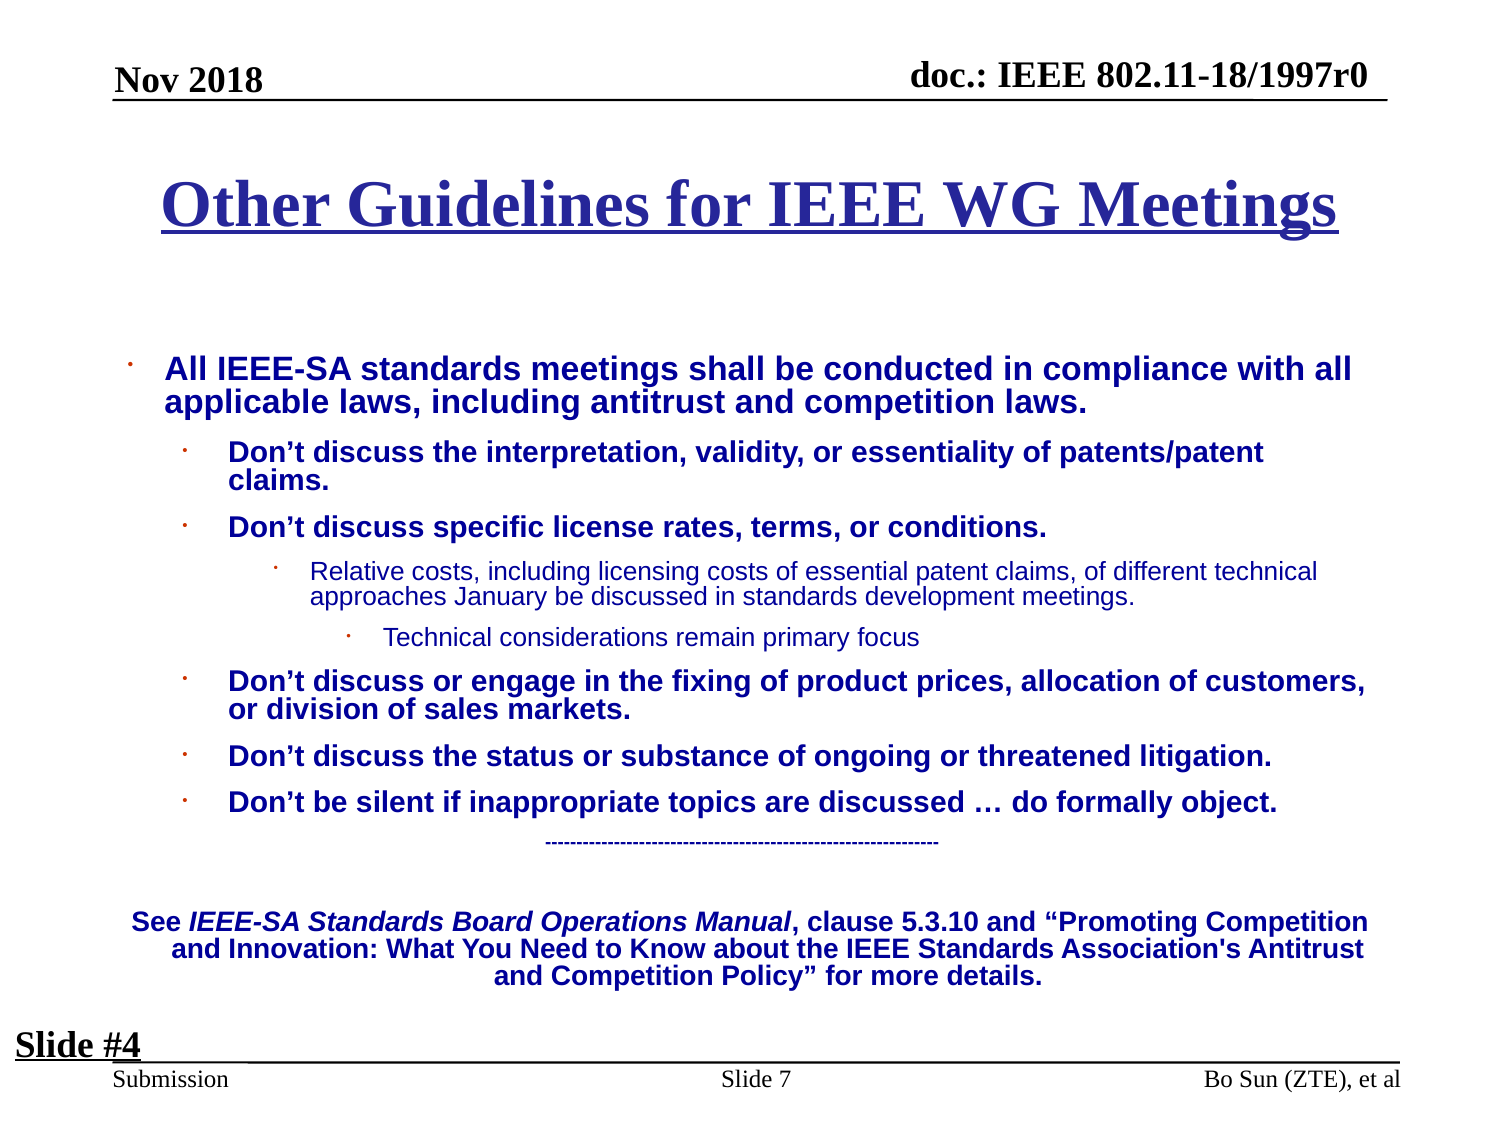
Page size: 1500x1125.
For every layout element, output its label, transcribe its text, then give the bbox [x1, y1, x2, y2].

list All IEEE-SA standards meetings shall be conducted in compliance with all applicable laws, including antitrust and competition laws. Don’t discuss the interpretation, validity, or essentiality of patents/patent claims. Don’t discuss specific license rates, terms, or conditions. Relative costs, including licensing costs of essential patent claims, of different technical approaches January be discussed in standards development meetings. Technical considerations remain primary focus Don’t discuss or engage in the fixing of product prices, allocation of customers, or division of sales markets. Don’t discuss the status or substance of ongoing or threatened litigation. Don’t be silent if inappropriate topics are discussed … do formally object. --------------------------------------------------------------- See IEEE-SA Standards Board Operations Manual, clause 5.3.10 and “Promoting Competition and Innovation: What You Need to Know about the IEEE Standards Association's Antitrust and Competition Policy” for more details. [112, 324, 1388, 1000]
footer Bo Sun (ZTE), et al [1200, 1061, 1402, 1093]
title Other Guidelines for IEEE WG Meetings [112, 112, 1388, 288]
text_box Slide #4 [0, 1012, 157, 1073]
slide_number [114, 54, 265, 101]
slide_number Slide 7 [712, 1061, 800, 1093]
